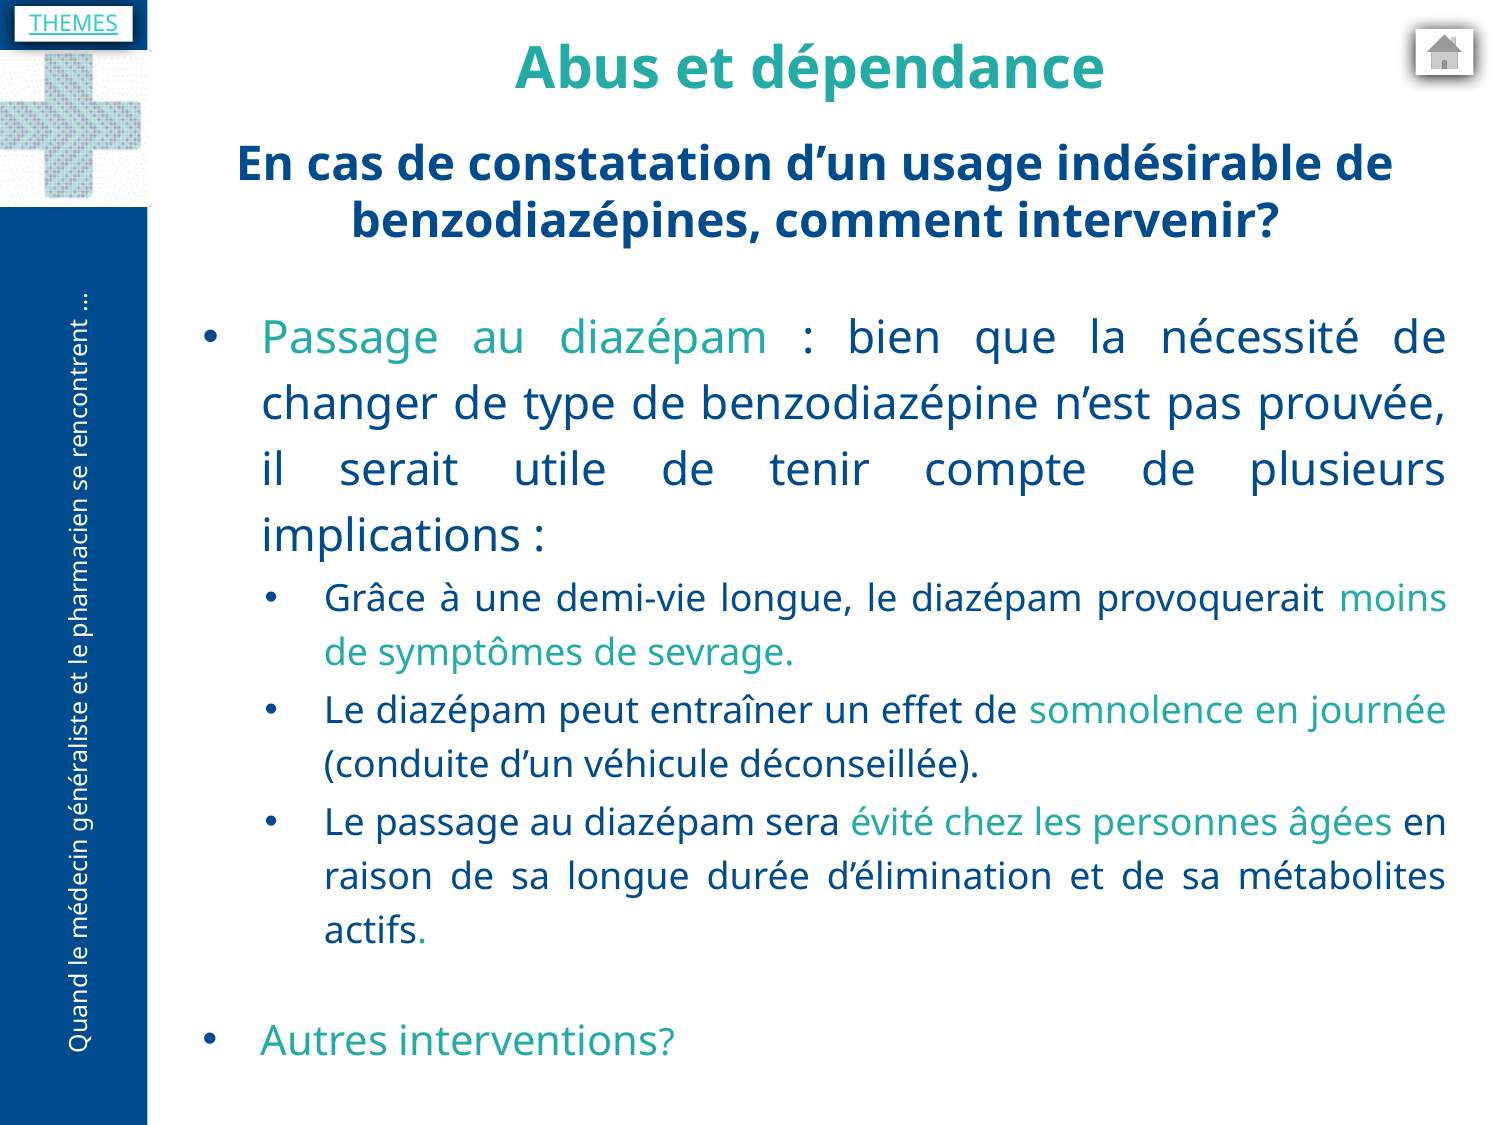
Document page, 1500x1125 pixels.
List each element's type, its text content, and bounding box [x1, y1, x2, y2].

list Abus et dépendance [159, 30, 1463, 125]
text_box THEMES [14, 5, 134, 42]
text_box En cas de constatation d’un usage indésirable de benzodiazépines, comment intervenir? [163, 125, 1468, 255]
list Passage au diazépam : bien que la nécessité de changer de type de benzodiazépine n’est pas prouvée, il serait utile de tenir compte de plusieurs implications : Grâce à une demi-vie longue, le diazépam provoquerait moins de symptômes de sevrage. Le diazépam peut entraîner un effet de somnolence en journée (conduite d’un véhicule déconseillée). Le passage au diazépam sera évité chez les personnes âgées en raison de sa longue durée d’élimination et de sa métabolites actifs. Autres interventions? [187, 289, 1463, 1091]
text_box [1415, 28, 1474, 76]
picture [0, 50, 152, 207]
